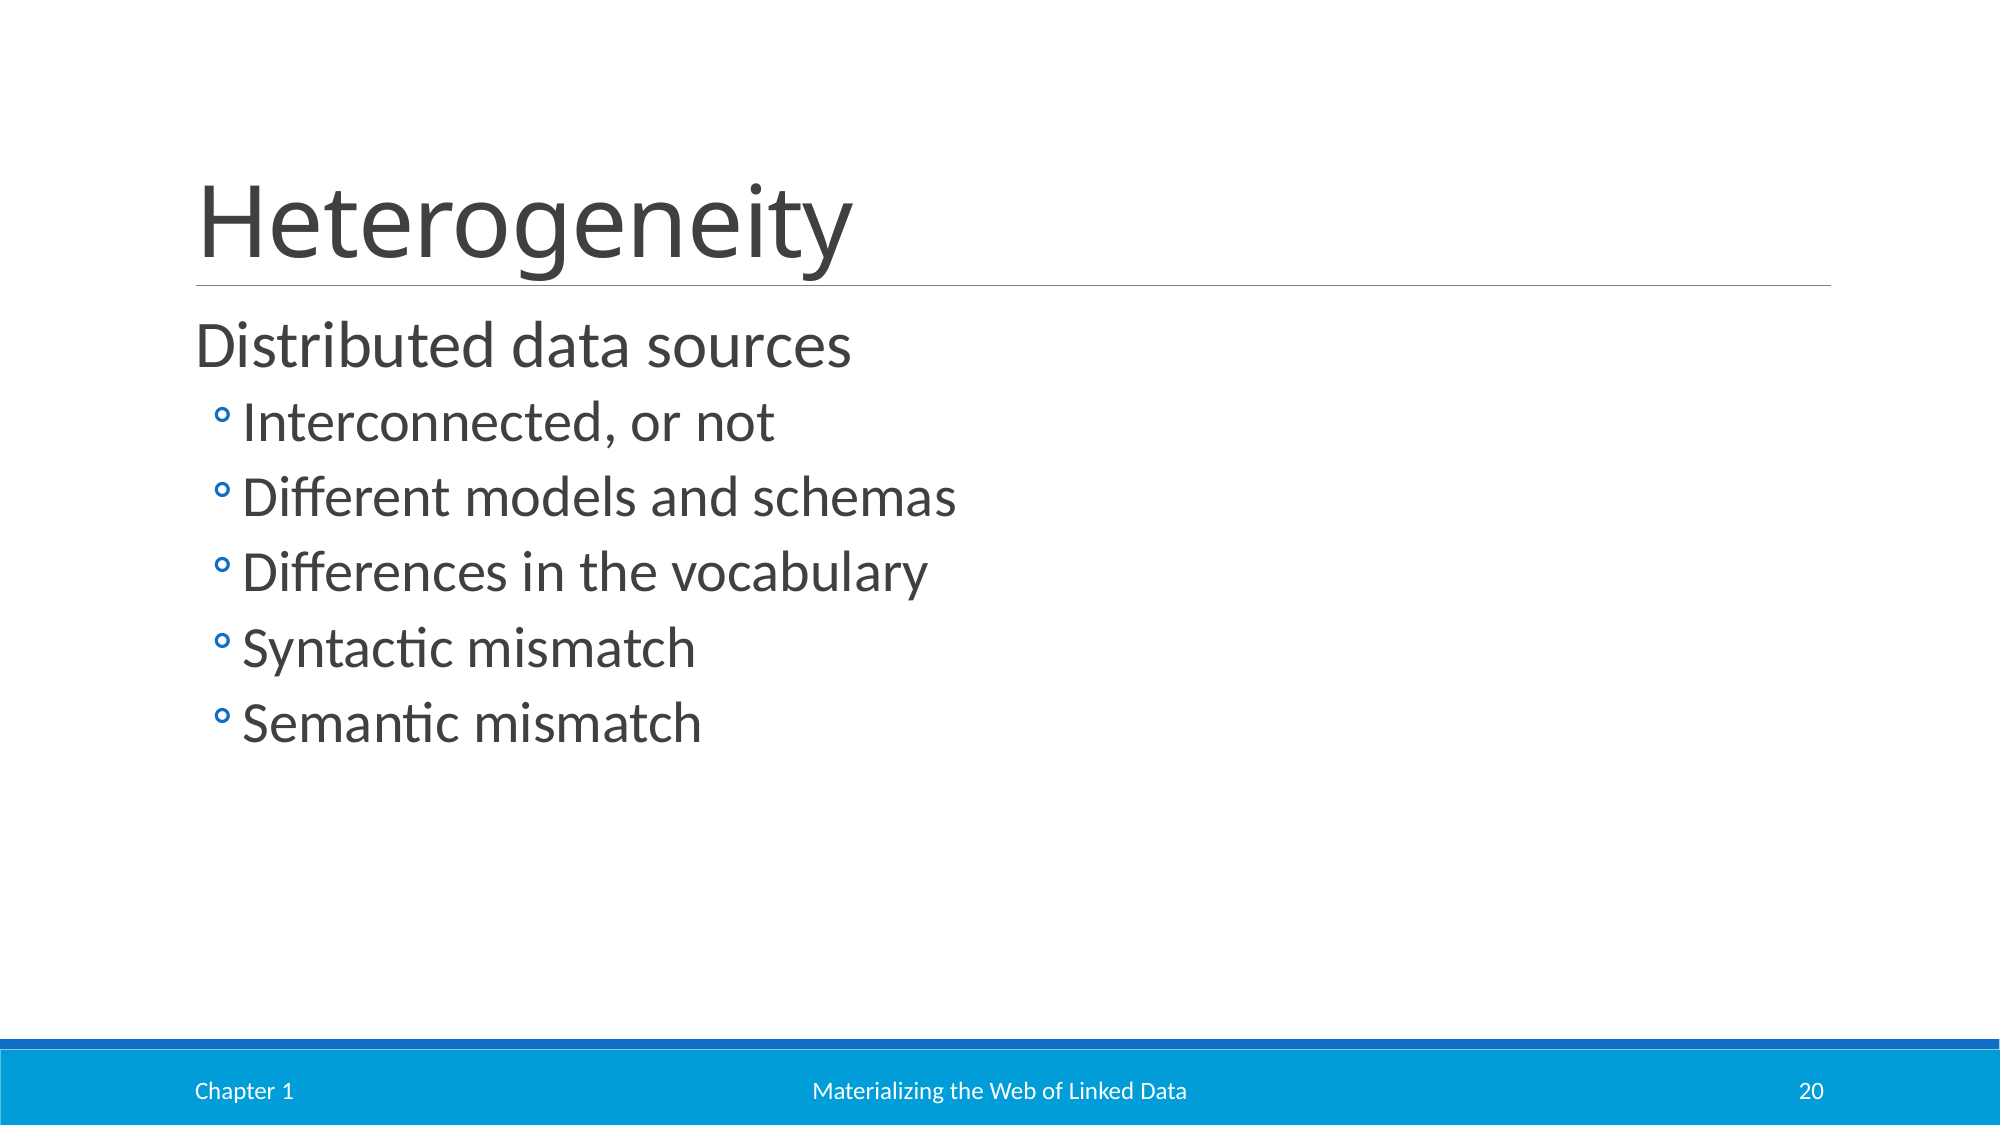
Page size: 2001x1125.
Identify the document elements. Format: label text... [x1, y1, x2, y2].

list Distributed data sources Interconnected, or not Different models and schemas Differences in the vocabulary Syntactic mismatch Semantic mismatch [180, 302, 1830, 963]
footer Materializing the Web of Linked Data [604, 1059, 1396, 1120]
title Heterogeneity [180, 47, 1830, 285]
slide_number Chapter 1 [180, 1059, 586, 1120]
slide_number 20 [1624, 1059, 1840, 1120]
